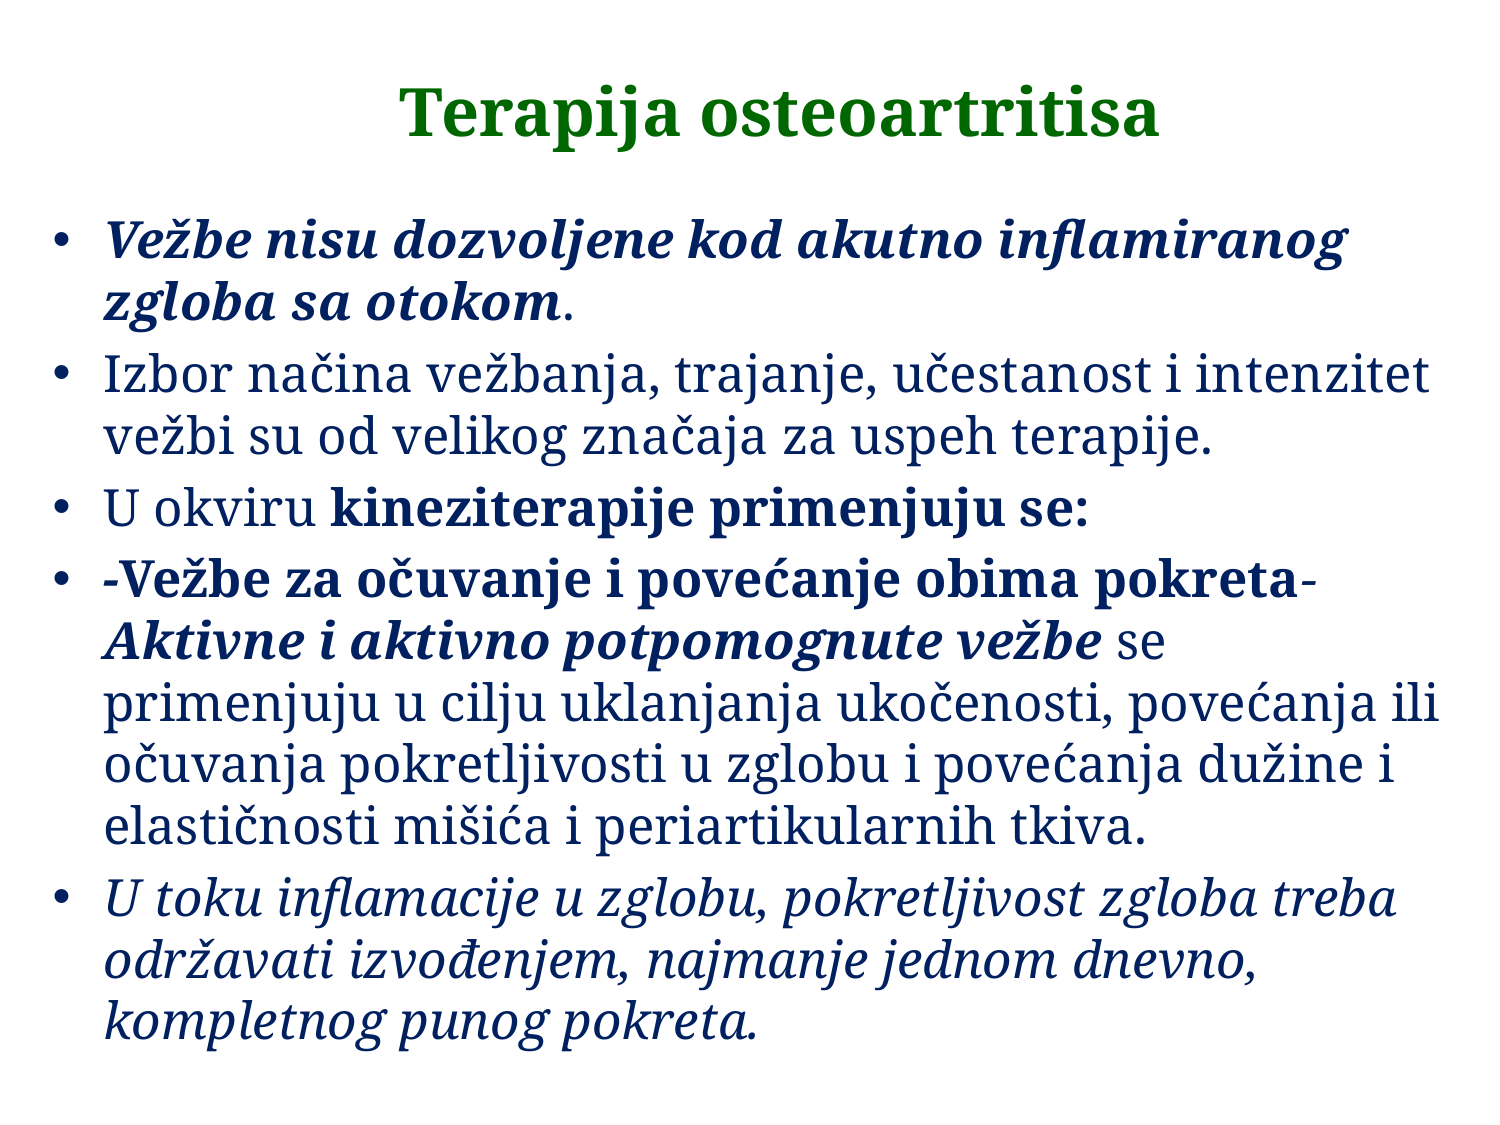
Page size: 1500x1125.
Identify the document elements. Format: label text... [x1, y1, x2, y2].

list Vežbe nisu dozvoljene kod akutno inflamiranog zgloba sa otokom. Izbor načina vežbanja, trajanje, učestanost i intenzitet vežbi su od velikog značaja za uspeh terapije. U okviru kineziterapije primenjuju se: -Vežbe za očuvanje i povećanje obima pokreta- Aktivne i aktivno potpomognute vežbe se primenjuju u cilju uklanjanja ukočenosti, povećanja ili očuvanja pokretljivosti u zglobu i povećanja dužine i elastičnosti mišića i periartikularnih tkiva. U toku inflamacije u zglobu, pokretljivost zgloba treba održavati izvođenjem, najmanje jednom dnevno, kompletnog punog pokreta. [37, 200, 1463, 1075]
title Terapija osteoartritisa [137, 45, 1425, 175]
